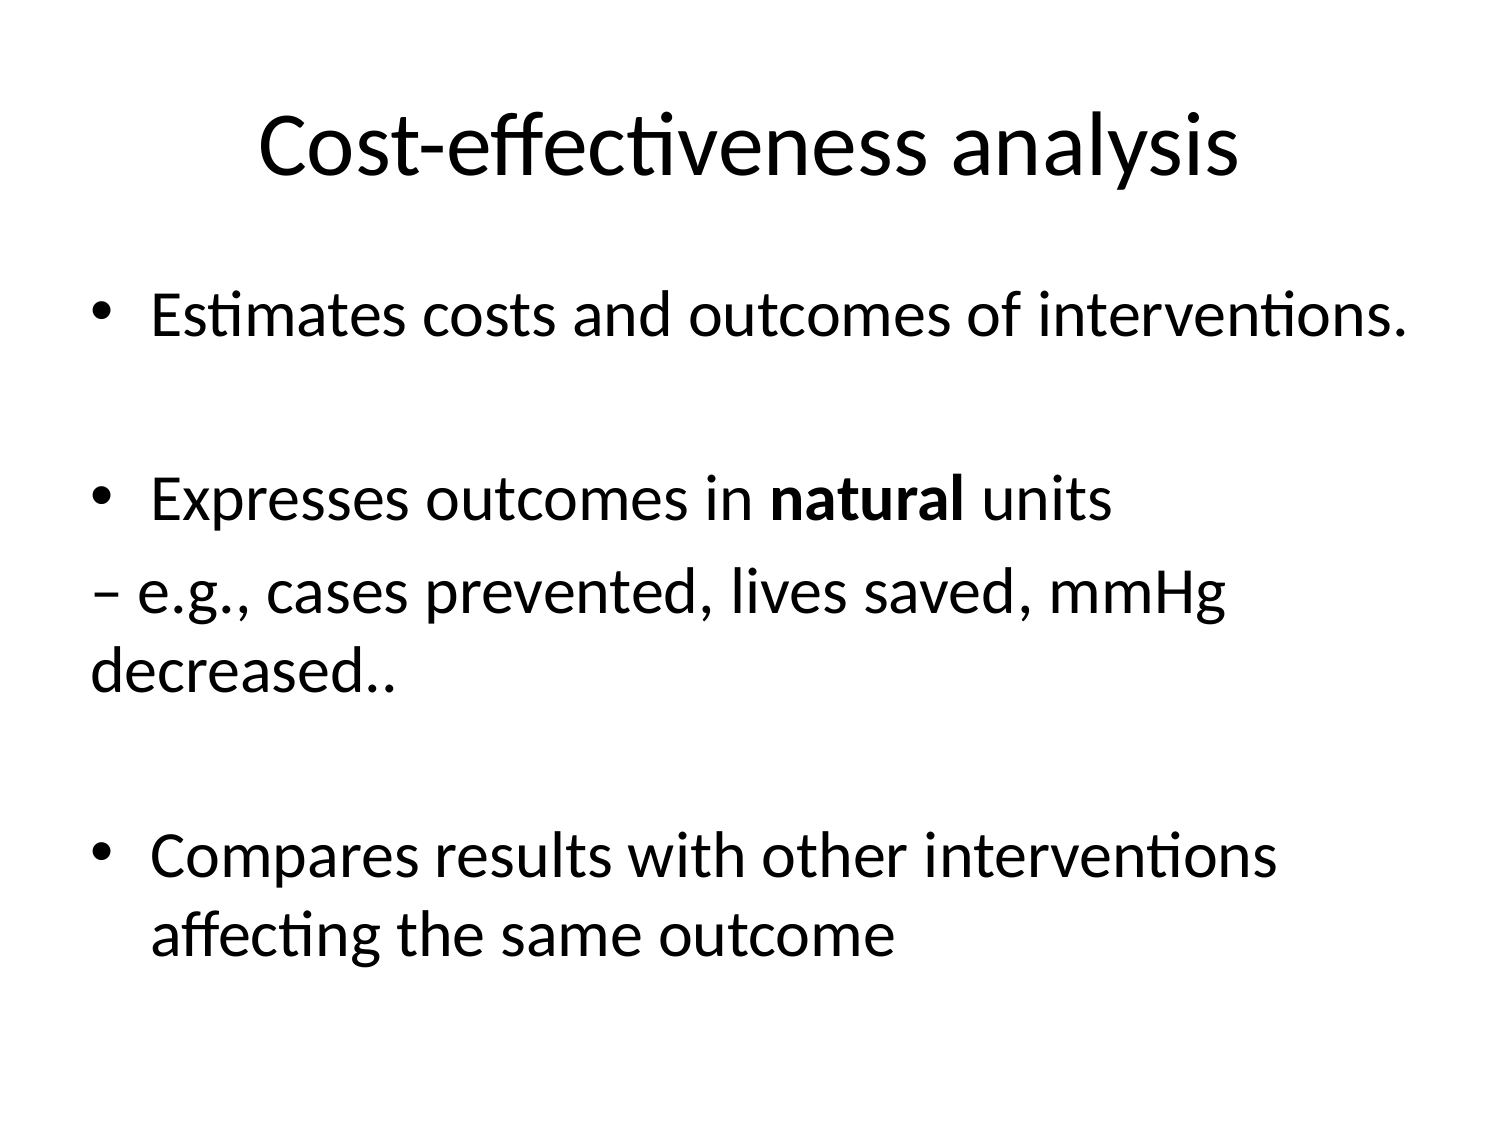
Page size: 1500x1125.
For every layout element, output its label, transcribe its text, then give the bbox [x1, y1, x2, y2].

list Estimates costs and outcomes of interventions. Expresses outcomes in natural units – e.g., cases prevented, lives saved, mmHg decreased.. Compares results with other interventions affecting the same outcome [75, 262, 1425, 1005]
title Cost-effectiveness analysis [75, 45, 1425, 233]
